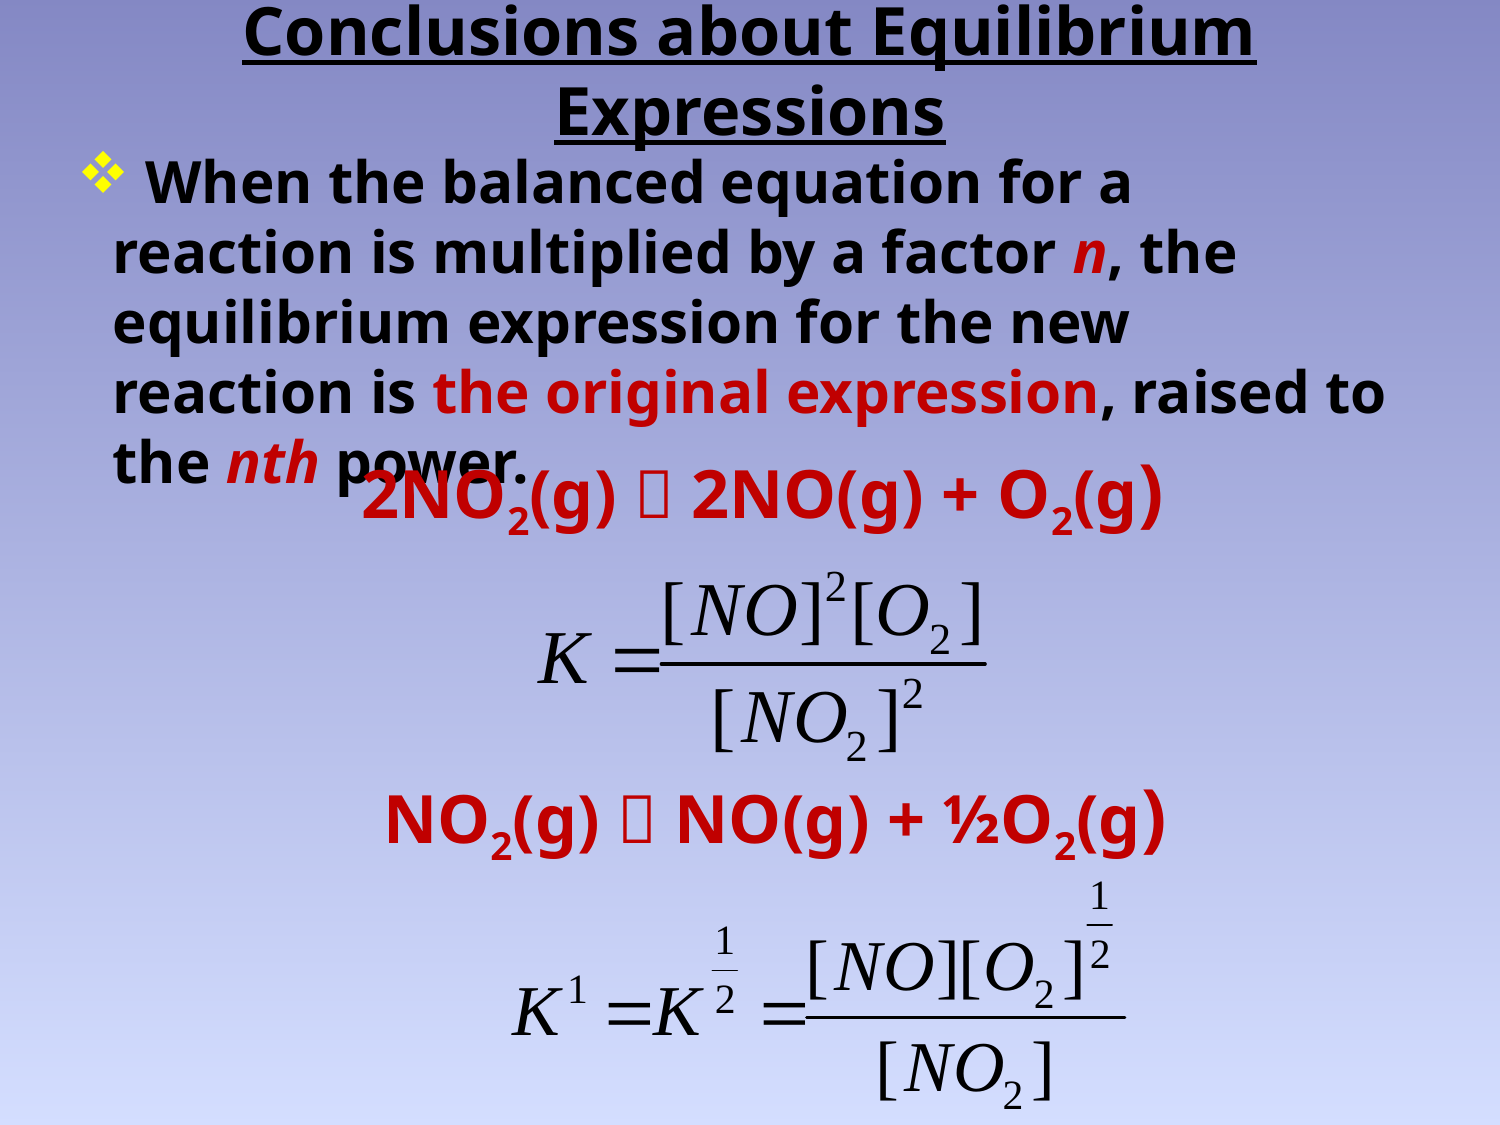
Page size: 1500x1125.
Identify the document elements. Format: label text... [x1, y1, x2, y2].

text_box NO2(g)  NO(g) + ½O2(g) [212, 749, 1338, 888]
text_box When the balanced equation for a reaction is multiplied by a factor n, the equilibrium expression for the new reaction is the original expression, raised to the nth power. [62, 137, 1403, 503]
title Conclusions about Equilibrium Expressions [37, 0, 1463, 138]
text_box 2NO2(g)  2NO(g) + O2(g) [300, 424, 1225, 563]
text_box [499, 862, 1138, 1125]
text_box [524, 549, 1001, 779]
